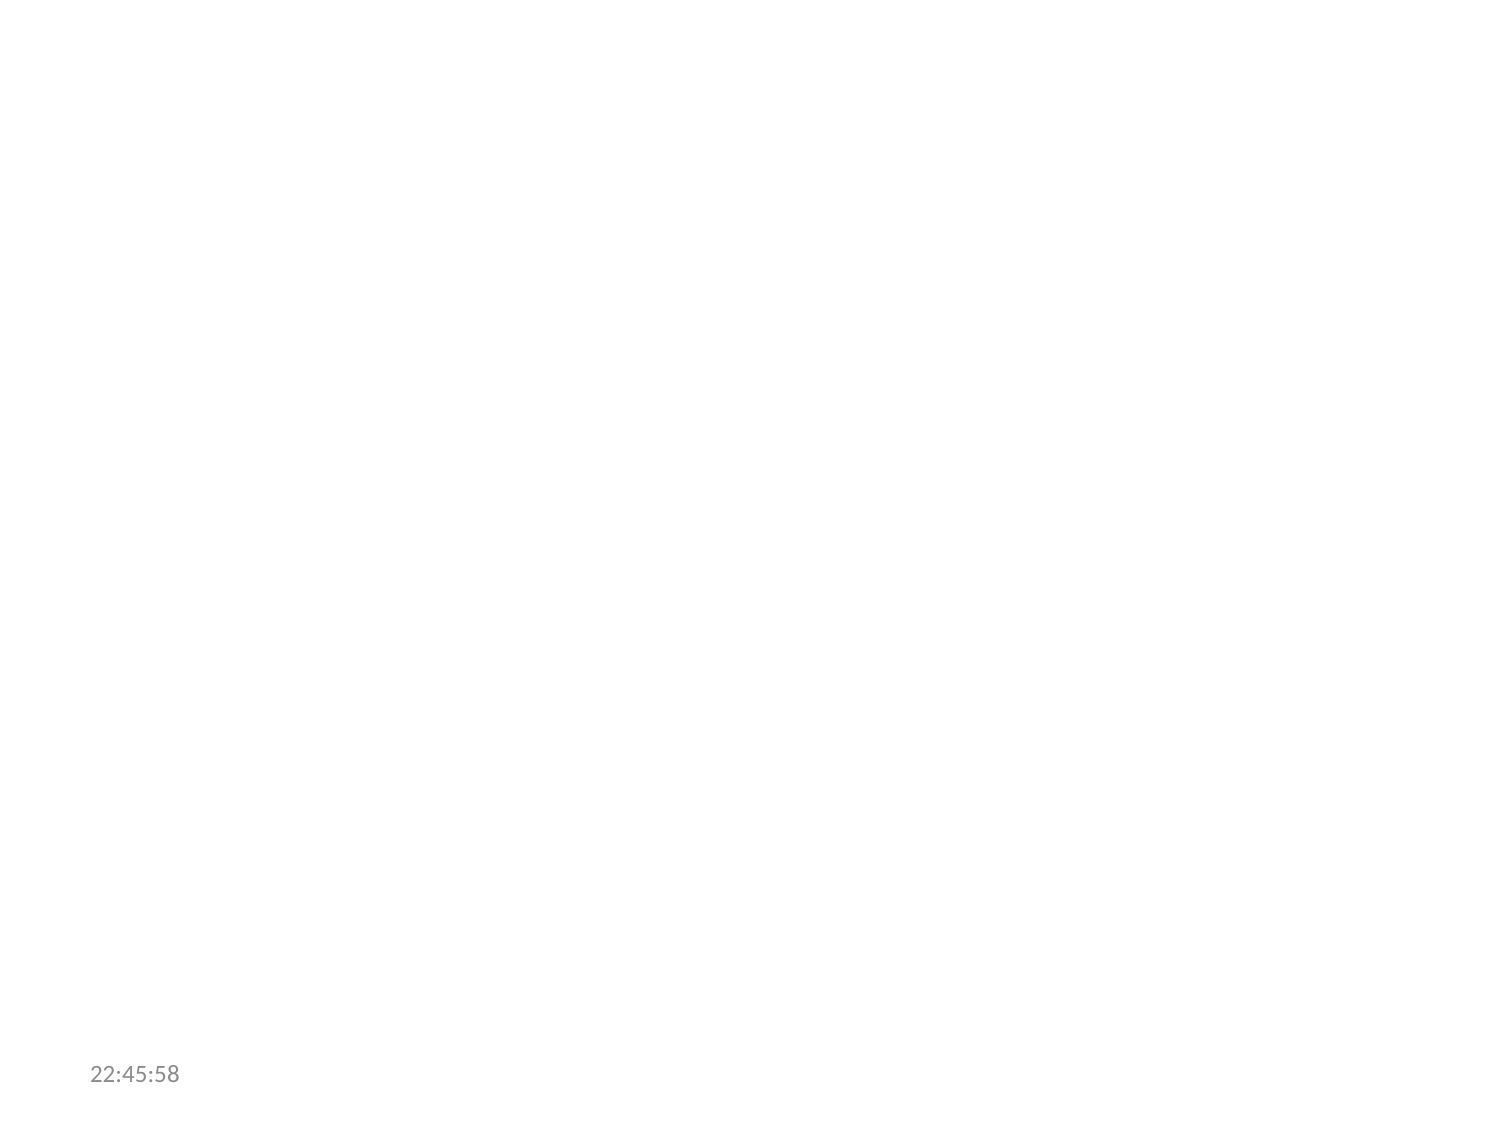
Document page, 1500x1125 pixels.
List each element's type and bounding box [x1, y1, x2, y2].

slide_number [75, 1042, 425, 1103]
